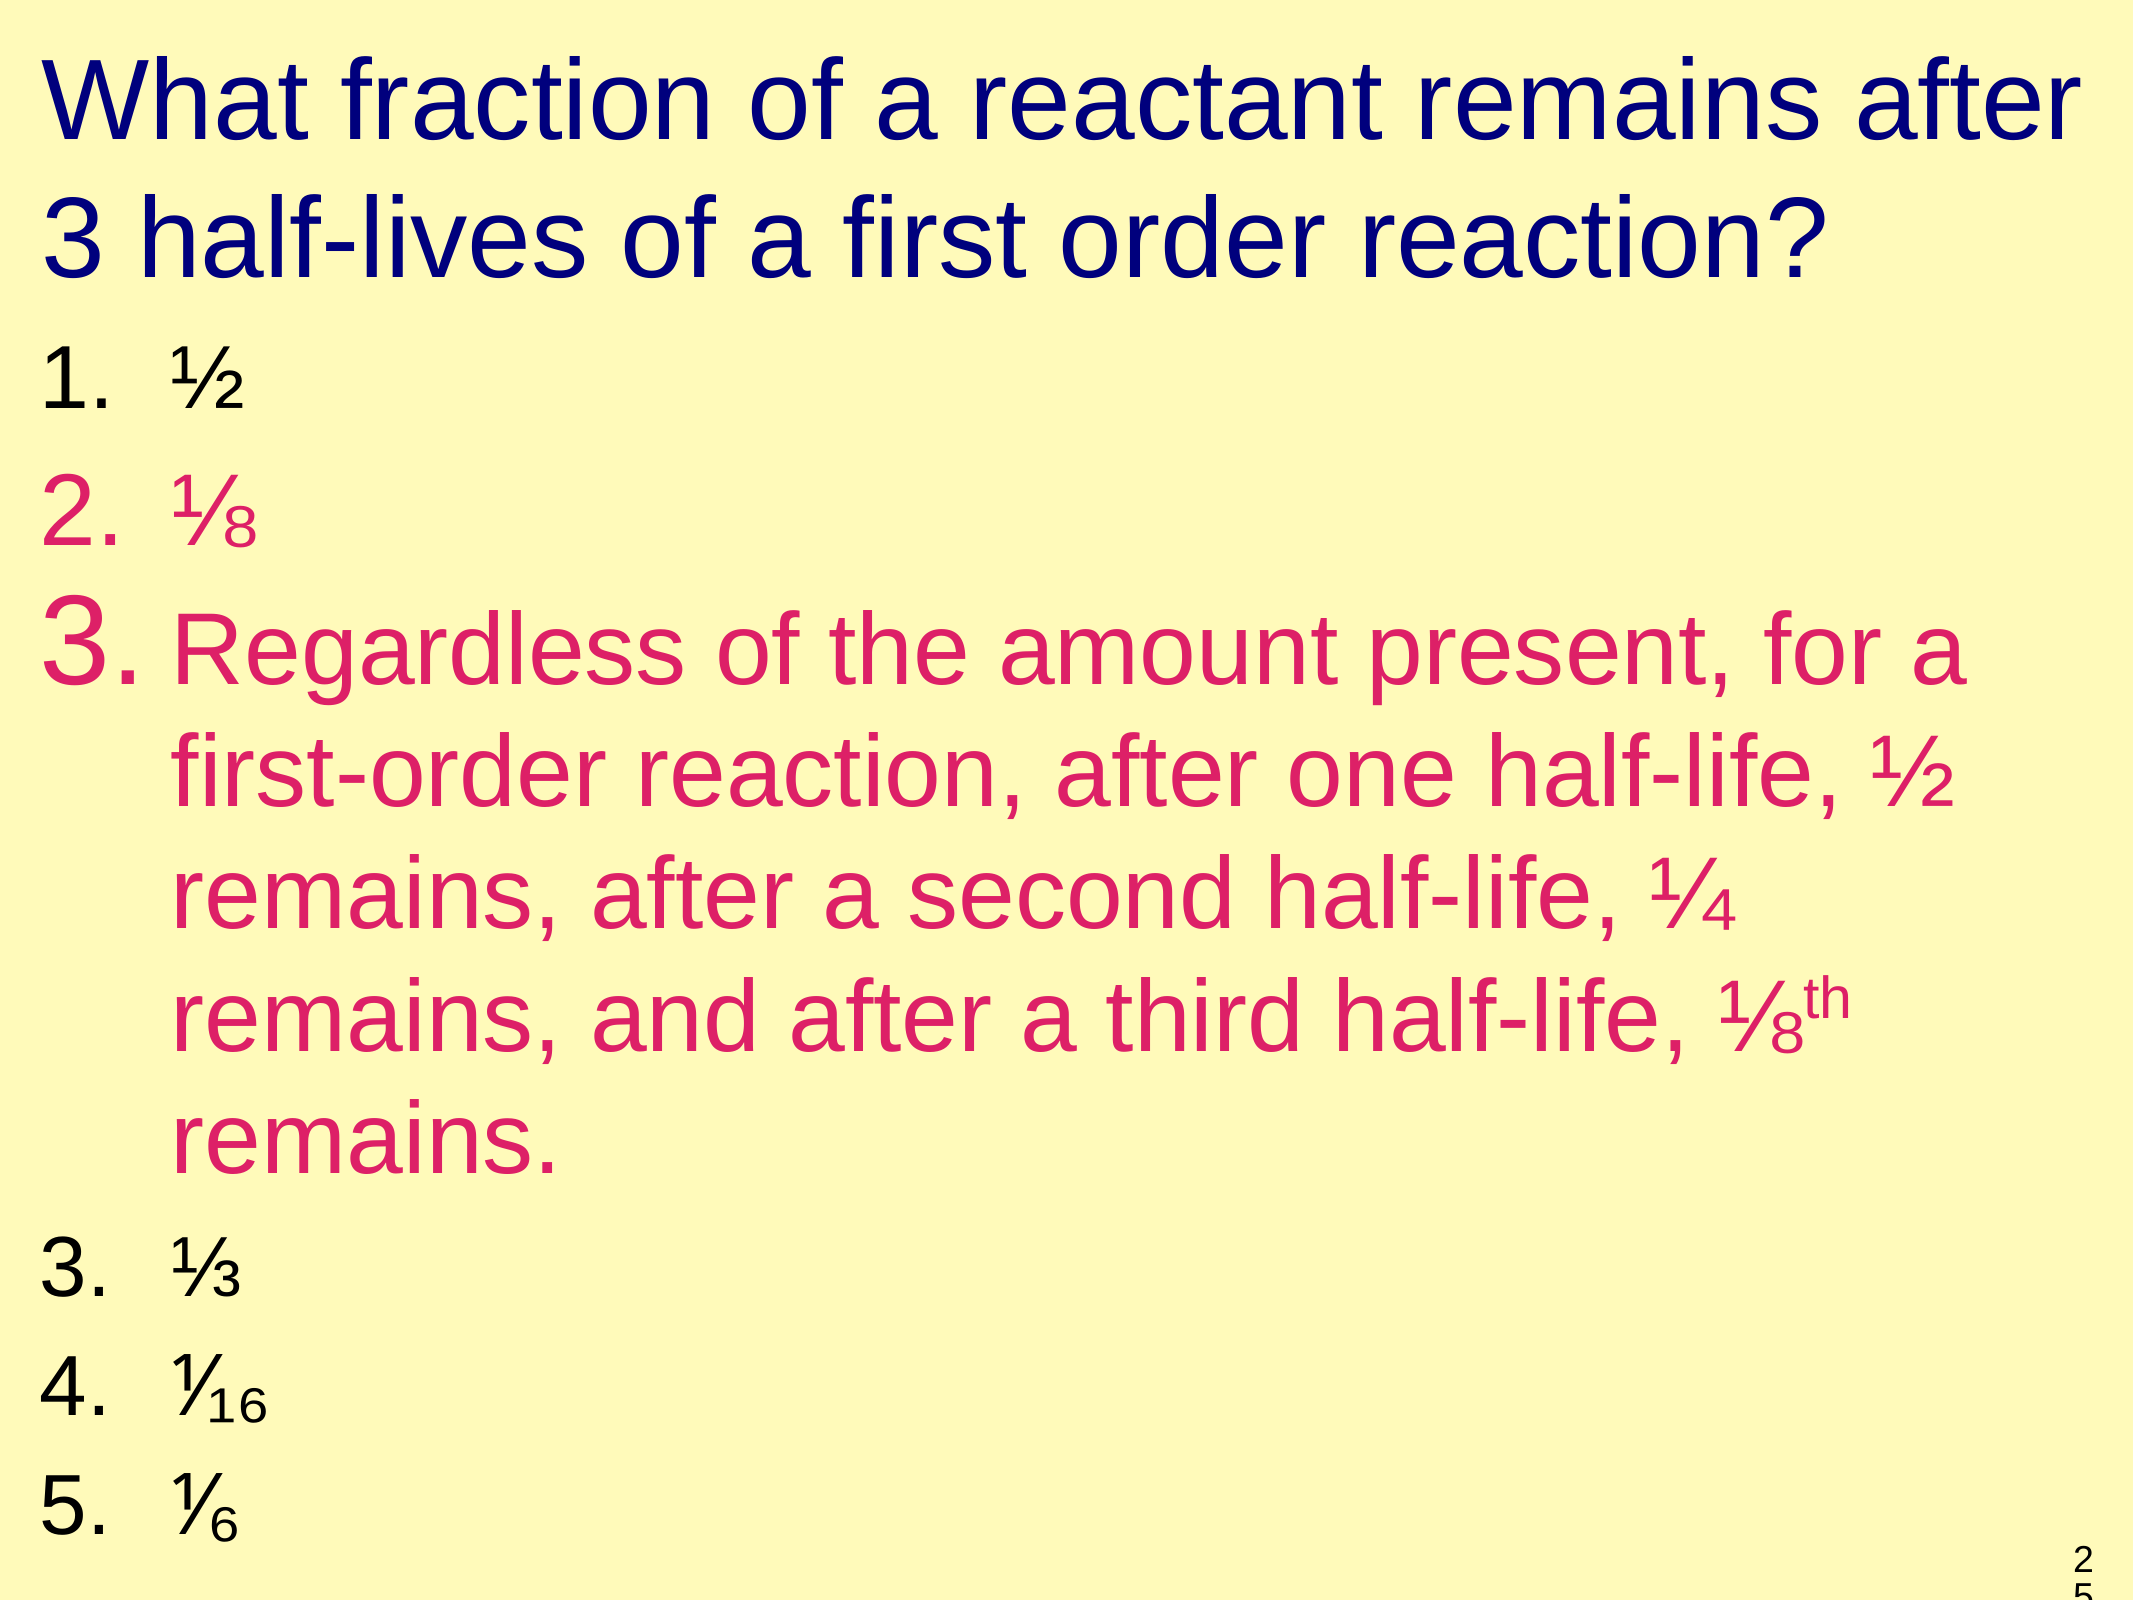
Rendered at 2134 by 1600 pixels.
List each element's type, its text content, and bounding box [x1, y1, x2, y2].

list ½ ⅛ Regardless of the amount present, for a first-order reaction, after one half-life, ½ remains, after a second half-life, ¼ remains, and after a third half-life, ⅛th remains. ⅓ ⅟₁₆ ⅟₆ [30, 309, 2118, 1586]
title What fraction of a reactant remains after 3 half-lives of a first order reaction? [32, 16, 2113, 309]
